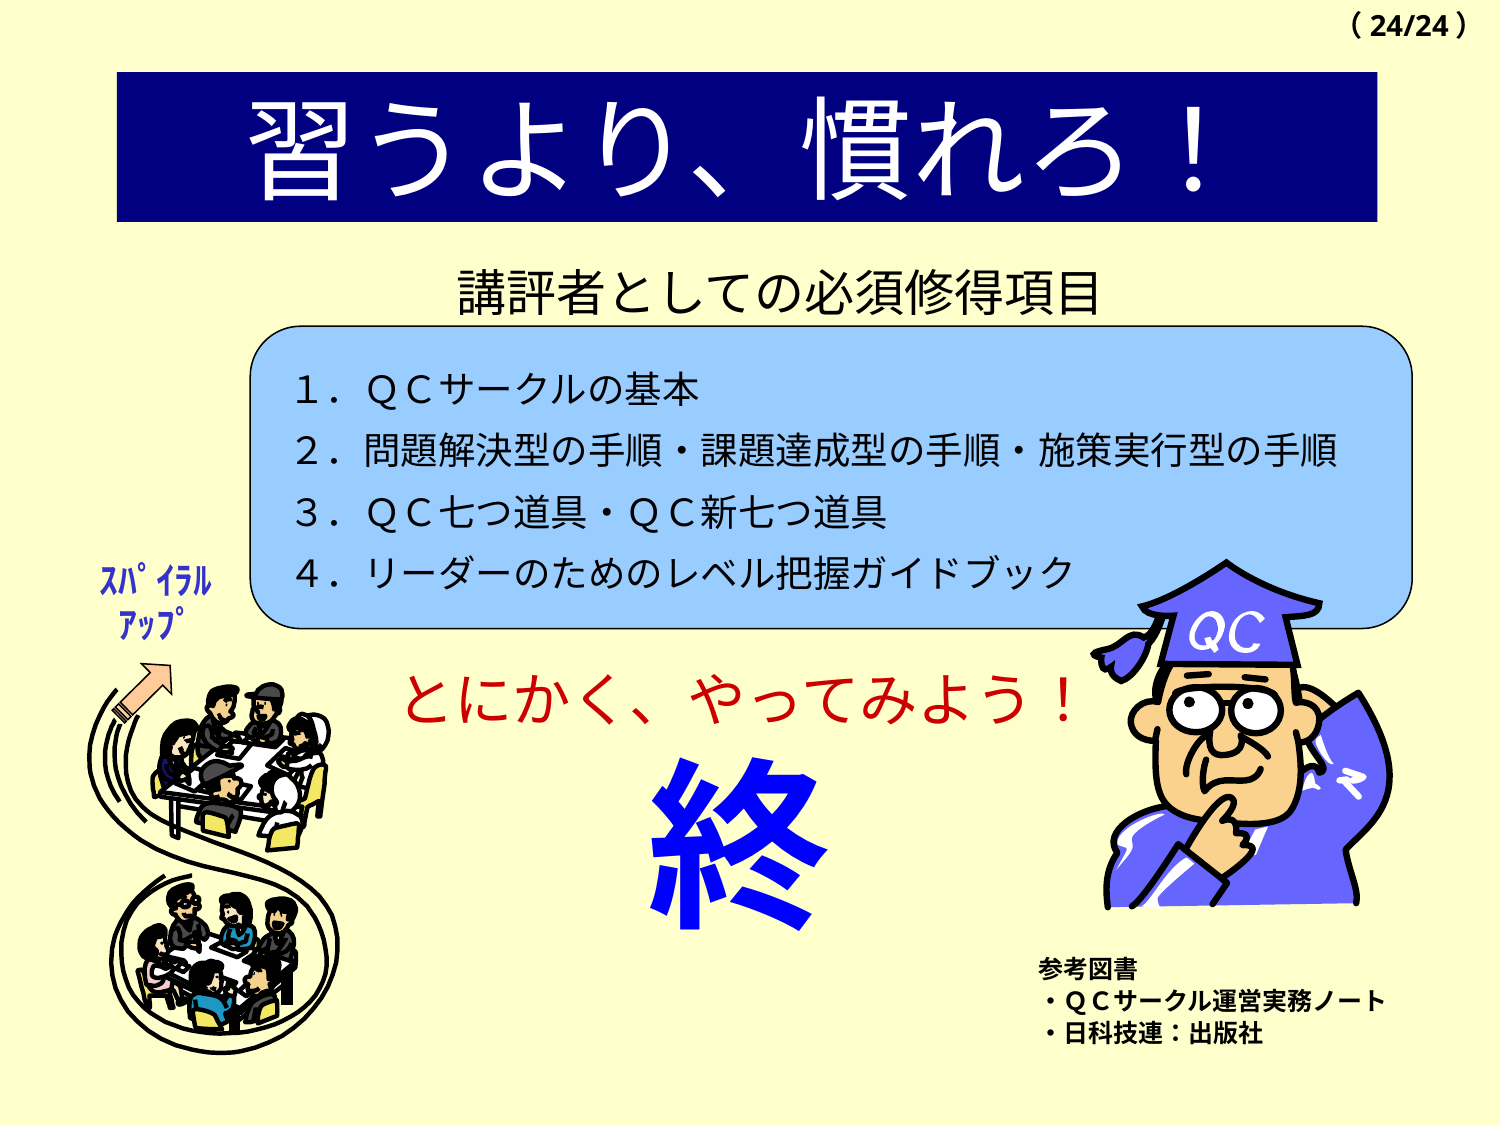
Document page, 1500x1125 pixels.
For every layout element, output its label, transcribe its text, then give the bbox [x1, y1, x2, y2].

picture [1077, 558, 1428, 911]
text_box 習うより、慣れろ！ [116, 72, 1378, 222]
text_box ３．ＱＣ七つ道具・ＱＣ新七つ道具 [273, 481, 1231, 541]
text_box ２．問題解決型の手順・課題達成型の手順・施策実行型の手順 [273, 419, 1370, 480]
text_box 参考図書 ・ＱＣサークル運営実務ノート ・日科技連：出版社 [1023, 949, 1409, 1056]
text_box とにかく、やってみよう！ [326, 655, 1072, 722]
text_box 終 [341, 722, 1396, 958]
text_box １．ＱＣサークルの基本 [273, 358, 1212, 418]
slide_number （24/24） [1187, 0, 1500, 75]
text_box 講評者としての必須修得項目 [441, 253, 1150, 329]
text_box ｽﾊﾟｲﾗﾙ ｱｯﾌﾟ [85, 549, 228, 651]
text_box [250, 326, 1413, 629]
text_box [89, 669, 338, 1054]
text_box ４．リーダーのためのレベル把握ガイドブック [273, 542, 1208, 603]
